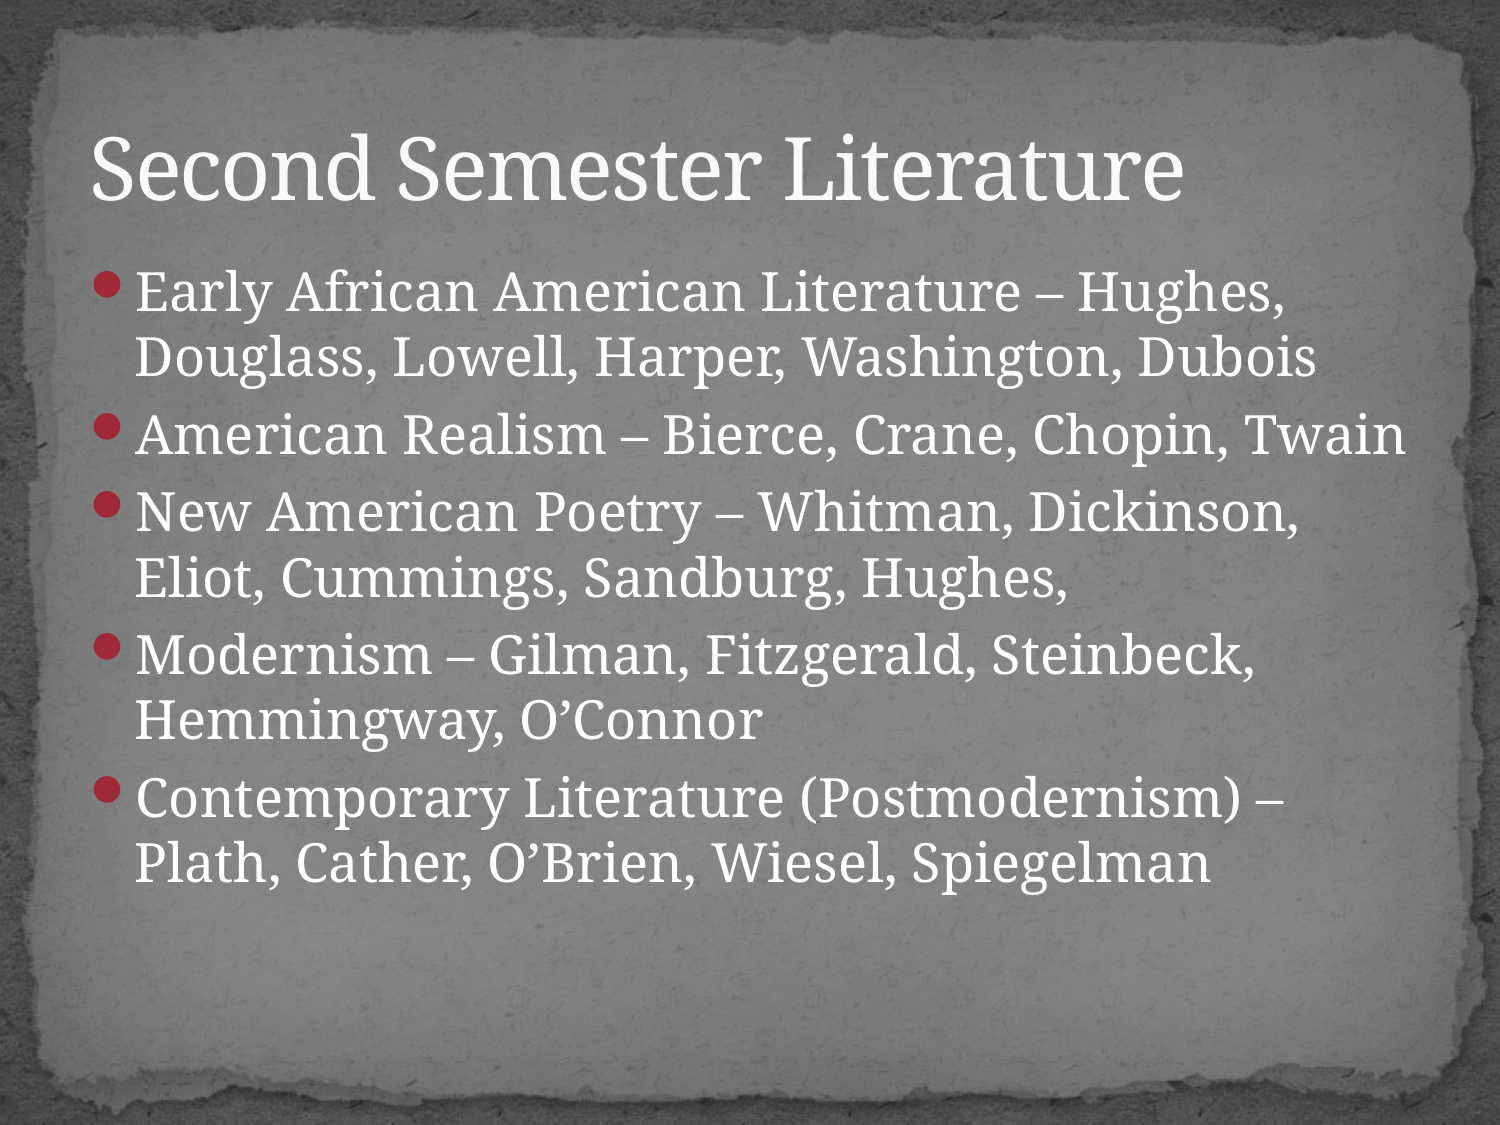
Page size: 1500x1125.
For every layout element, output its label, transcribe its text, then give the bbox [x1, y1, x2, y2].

title Second Semester Literature [74, 24, 1425, 225]
list Early African American Literature – Hughes, Douglass, Lowell, Harper, Washington, Dubois American Realism – Bierce, Crane, Chopin, Twain New American Poetry – Whitman, Dickinson, Eliot, Cummings, Sandburg, Hughes, Modernism – Gilman, Fitzgerald, Steinbeck, Hemmingway, O’Connor Contemporary Literature (Postmodernism) – Plath, Cather, O’Brien, Wiesel, Spiegelman [75, 249, 1425, 1000]
